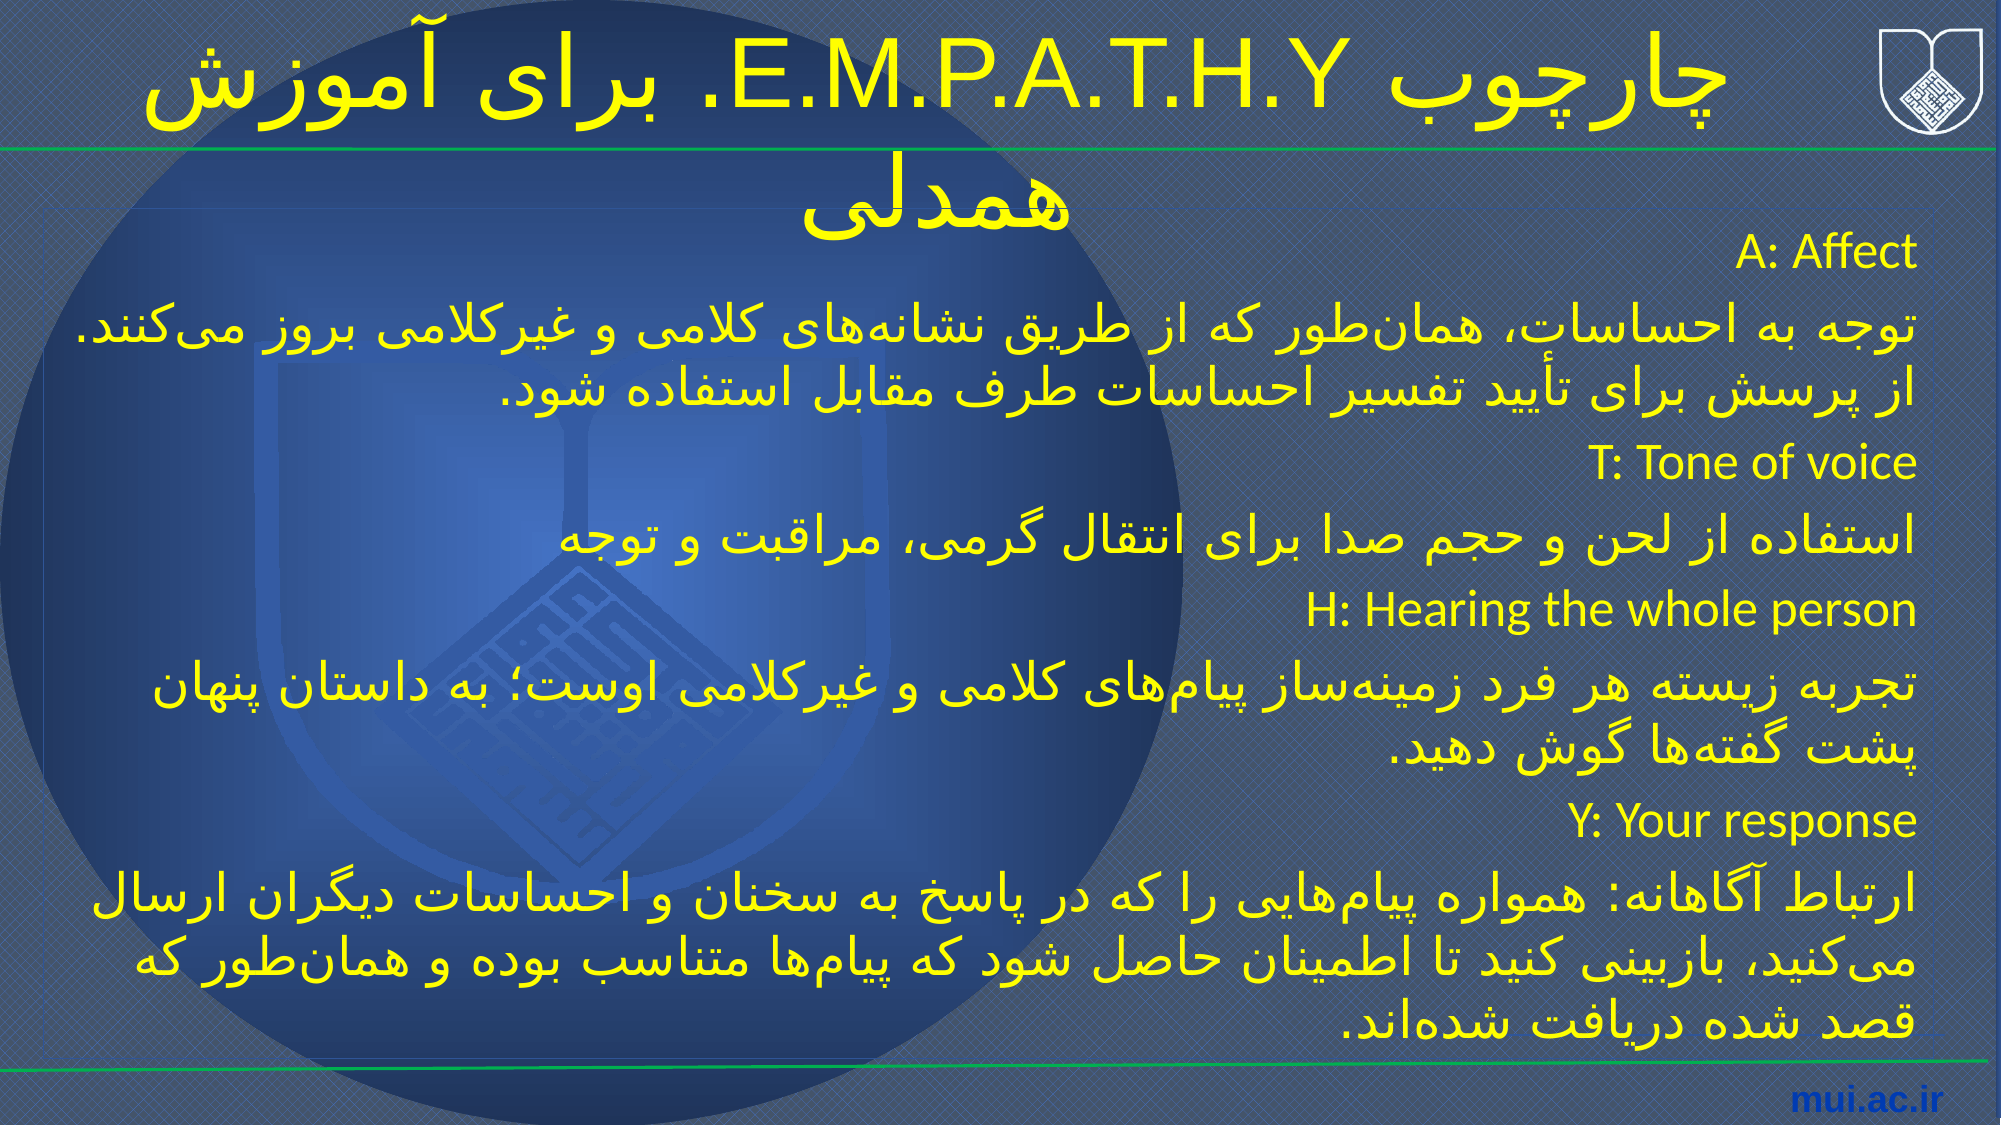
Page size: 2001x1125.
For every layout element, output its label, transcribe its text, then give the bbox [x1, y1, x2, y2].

text_box چارچوب E.M.P.A.T.H.Y. برای آموزش همدلی [0, 0, 1875, 117]
list A: Affect توجه به احساسات، همان‌طور که از طریق نشانه‌های کلامی و غیرکلامی بروز می‌کنند. از پرسش برای تأیید تفسیر احساسات طرف مقابل استفاده شود. T: Tone of voice استفاده از لحن و حجم صدا برای انتقال گرمی، مراقبت و توجه H: Hearing the whole person تجربه زیسته هر فرد زمینه‌ساز پیام‌های کلامی و غیرکلامی اوست؛ به داستان پنهان پشت گفته‌ها گوش دهید. Y: Your response ارتباط آگاهانه: همواره پیام‌هایی را که در پاسخ به سخنان و احساسات دیگران ارسال می‌کنید، بازبینی کنید تا اطمینان حاصل شود که پیام‌ها متناسب بوده و همان‌طور که قصد شده دریافت شده‌اند. [43, 208, 1934, 1059]
picture [1874, 0, 1988, 138]
